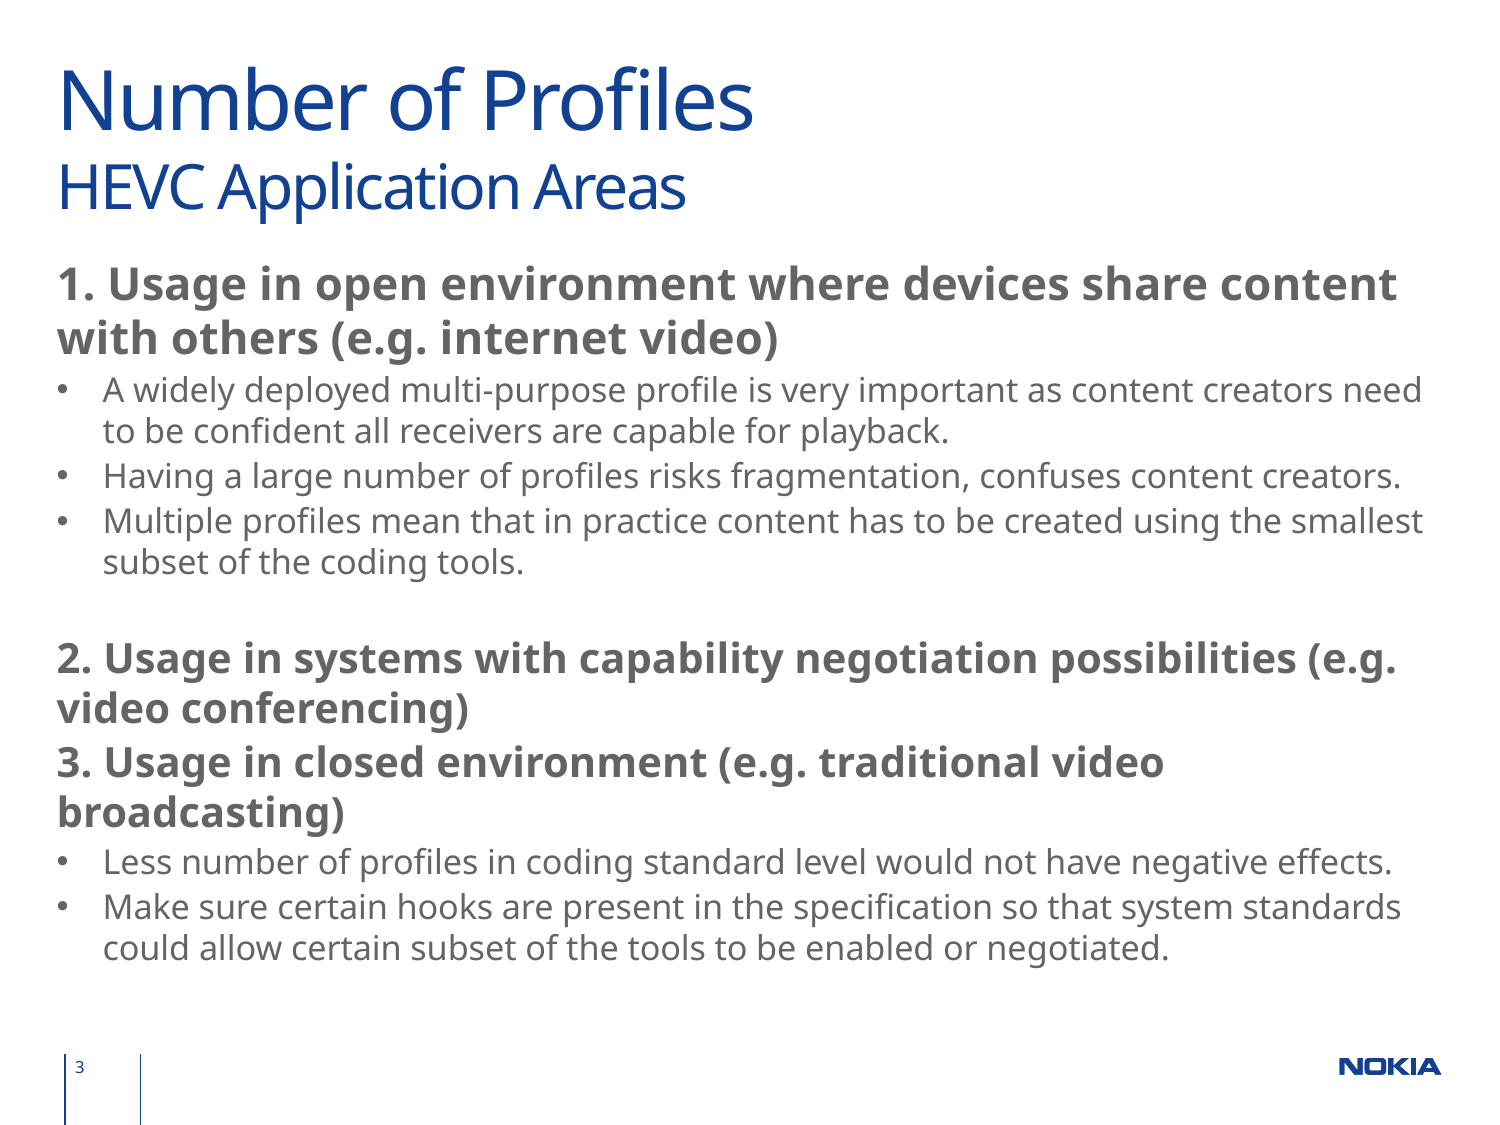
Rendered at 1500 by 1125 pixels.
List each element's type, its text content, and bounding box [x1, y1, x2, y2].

slide_number 3 [75, 1057, 124, 1079]
title Number of Profiles HEVC Application Areas [56, 47, 1433, 224]
list 1. Usage in open environment where devices share content with others (e.g. internet video) A widely deployed multi-purpose profile is very important as content creators need to be confident all receivers are capable for playback. Having a large number of profiles risks fragmentation, confuses content creators. Multiple profiles mean that in practice content has to be created using the smallest subset of the coding tools. 2. Usage in systems with capability negotiation possibilities (e.g. video conferencing) 3. Usage in closed environment (e.g. traditional video broadcasting) Less number of profiles in coding standard level would not have negative effects. Make sure certain hooks are present in the specification so that system standards could allow certain subset of the tools to be enabled or negotiated. [56, 254, 1436, 1032]
